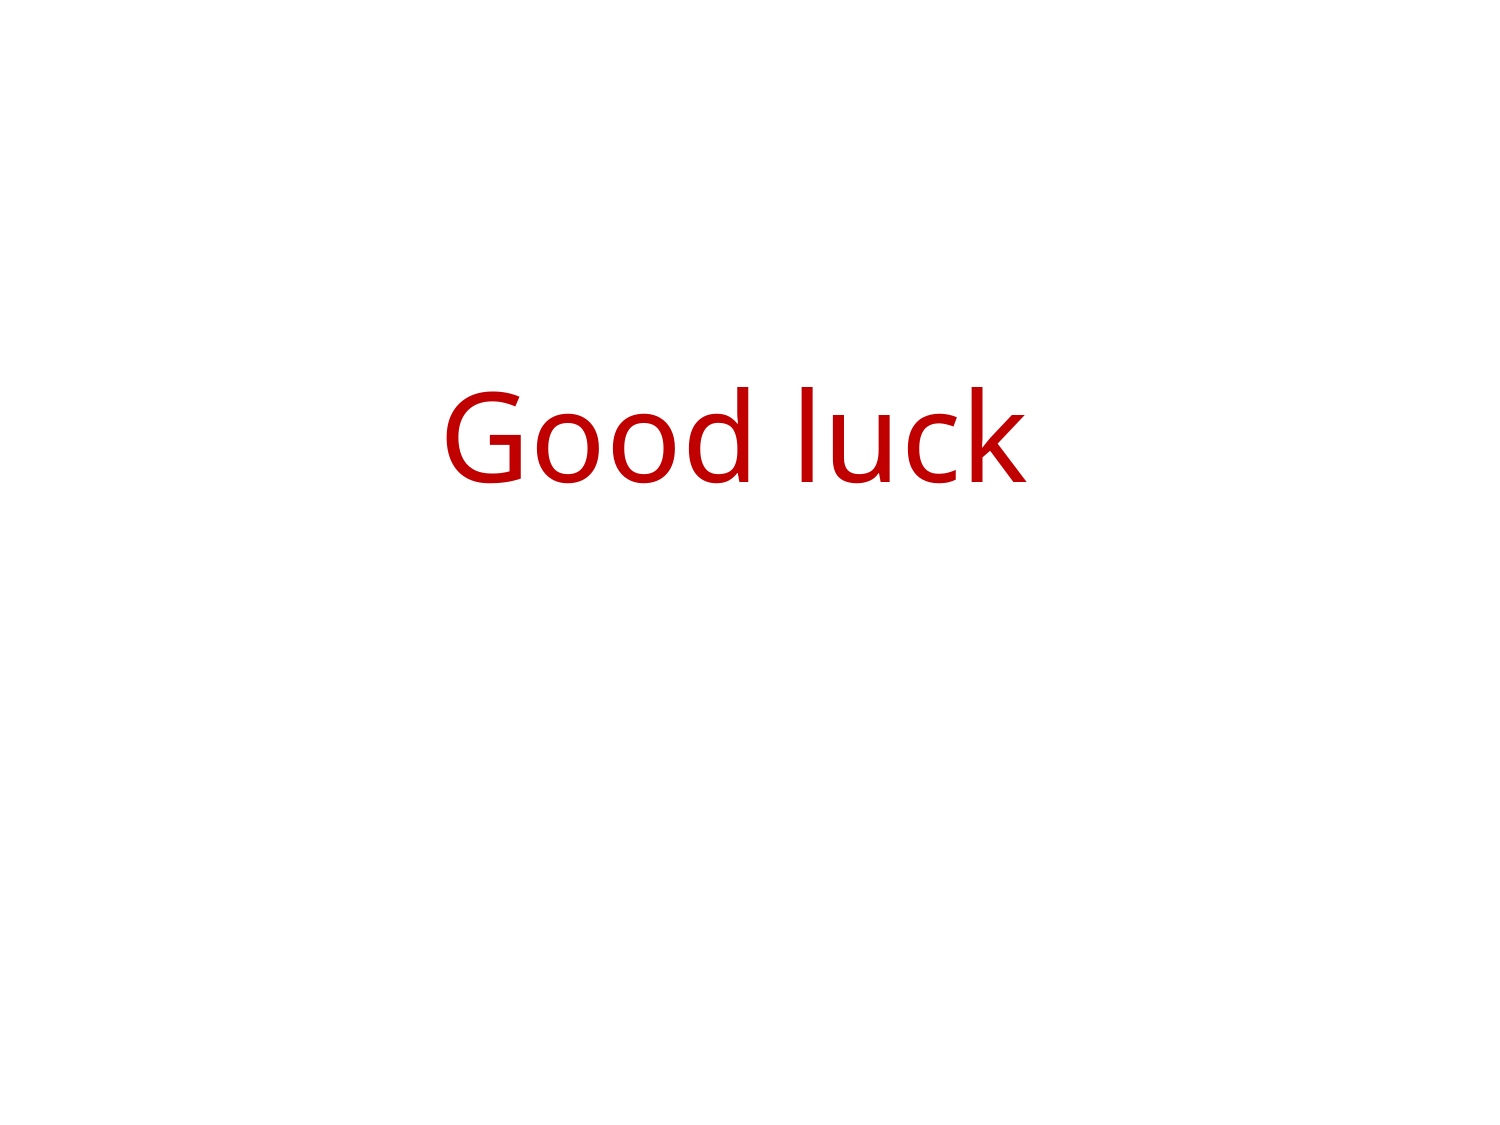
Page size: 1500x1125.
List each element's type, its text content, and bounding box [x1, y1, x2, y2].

text_box Good luck [424, 349, 1250, 515]
